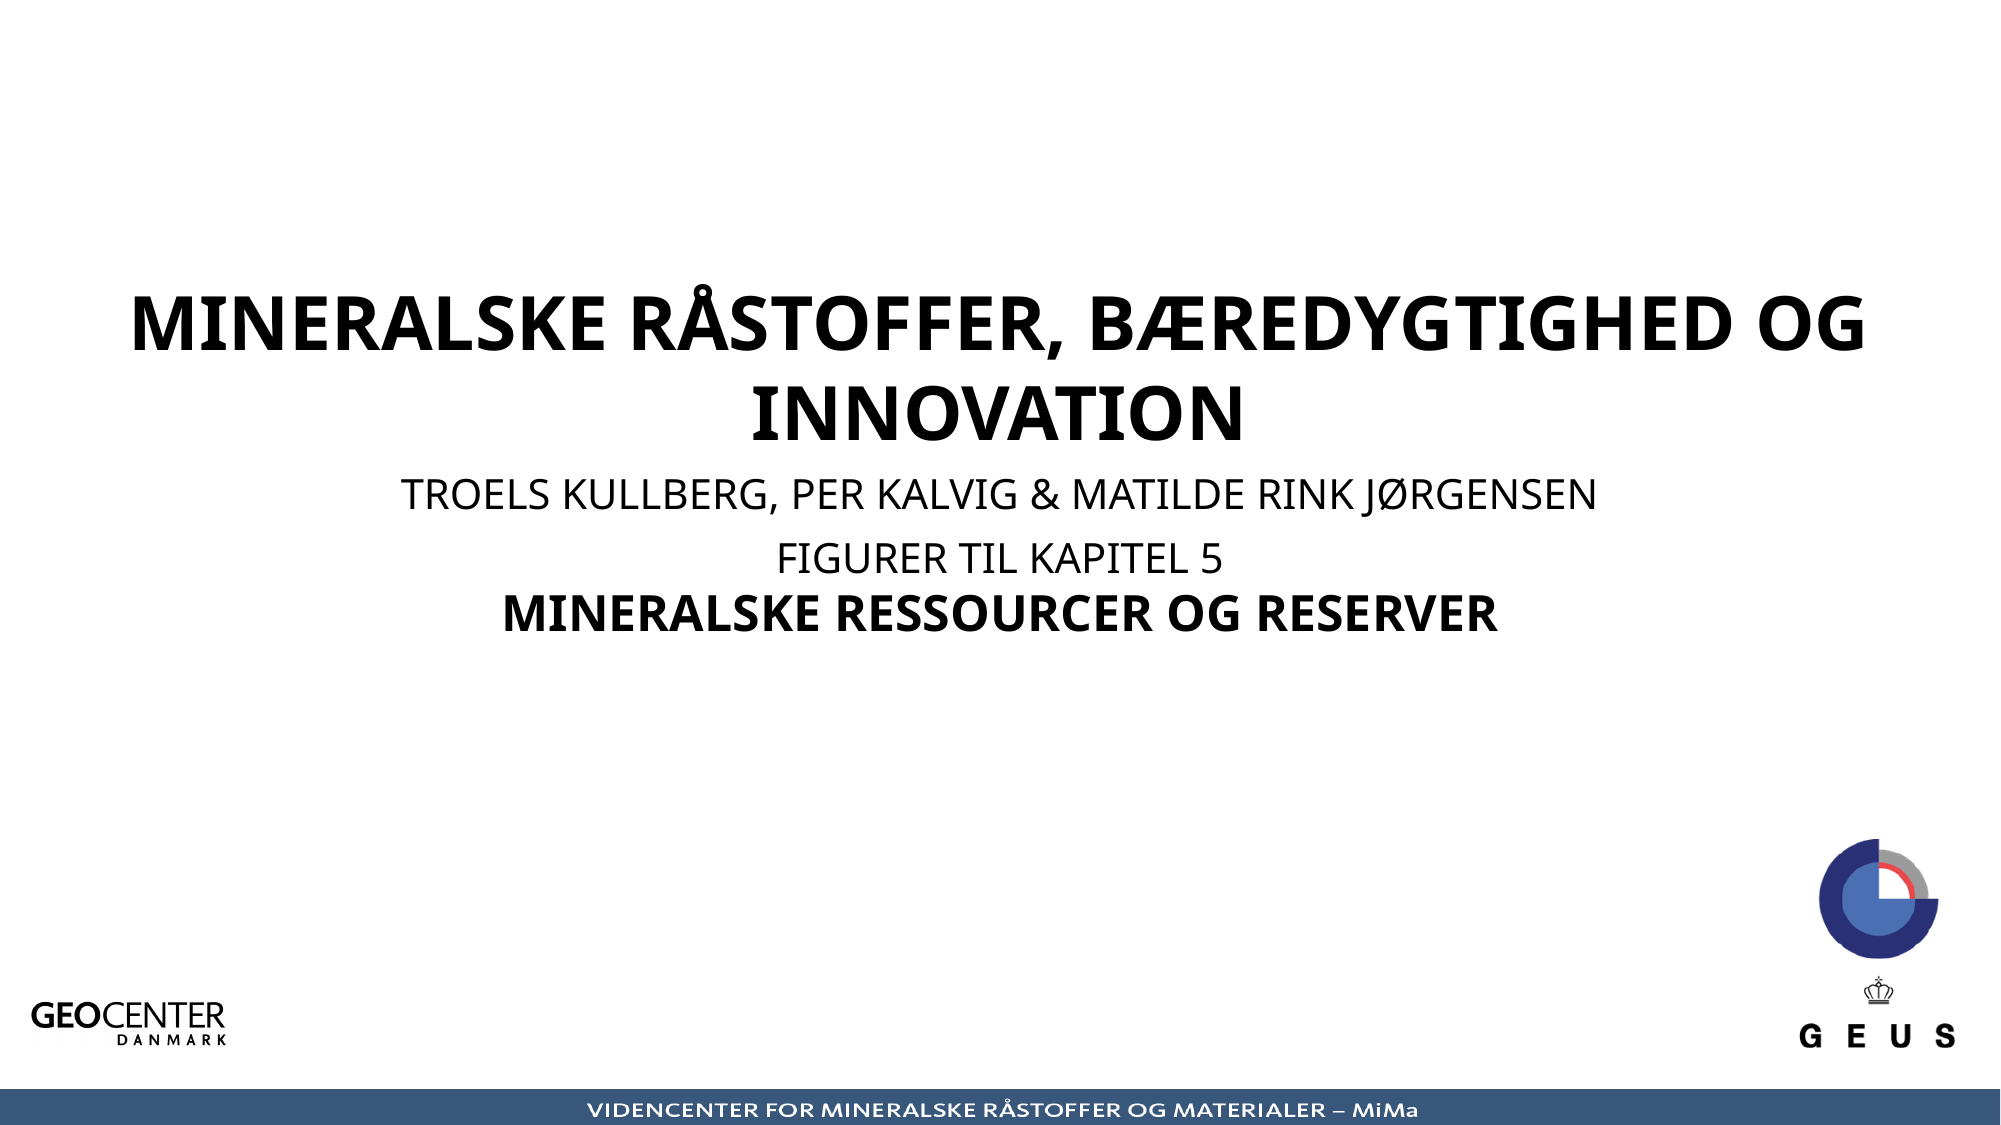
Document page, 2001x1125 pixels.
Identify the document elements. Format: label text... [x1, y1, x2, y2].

text_box Mineralske råstoffer, bæredygtighed og innovation Troels Kullberg, Per Kalvig & Matilde Rink Jørgensen [103, 264, 1897, 529]
text_box Figurer til kapitel 5 Mineralske ressourcer og reserver [422, 528, 1578, 645]
picture [19, 996, 237, 1052]
picture [0, 838, 2001, 1125]
